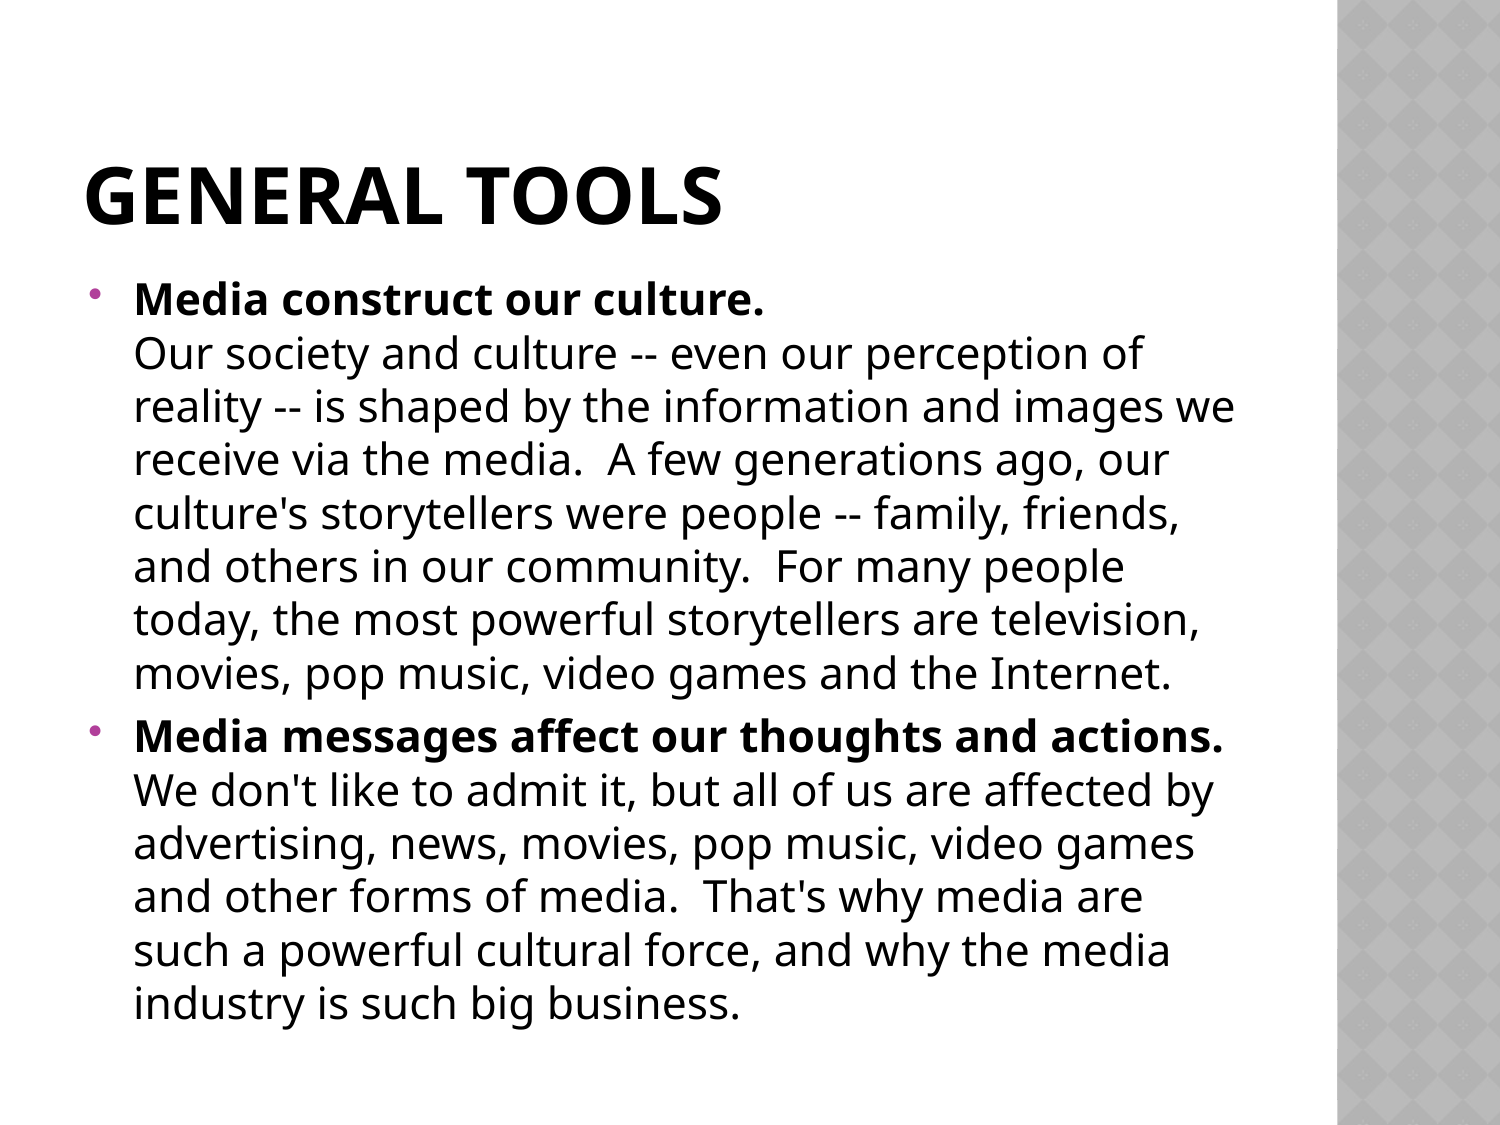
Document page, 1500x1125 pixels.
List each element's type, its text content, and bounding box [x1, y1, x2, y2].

title General Tools [75, 52, 1263, 240]
list Media construct our culture. Our society and culture -- even our perception of reality -- is shaped by the information and images we receive via the media. A few generations ago, our culture's storytellers were people -- family, friends, and others in our community. For many people today, the most powerful storytellers are television, movies, pop music, video games and the Internet. Media messages affect our thoughts and actions. We don't like to admit it, but all of us are affected by advertising, news, movies, pop music, video games and other forms of media. That's why media are such a powerful cultural force, and why the media industry is such big business. [75, 264, 1263, 1059]
